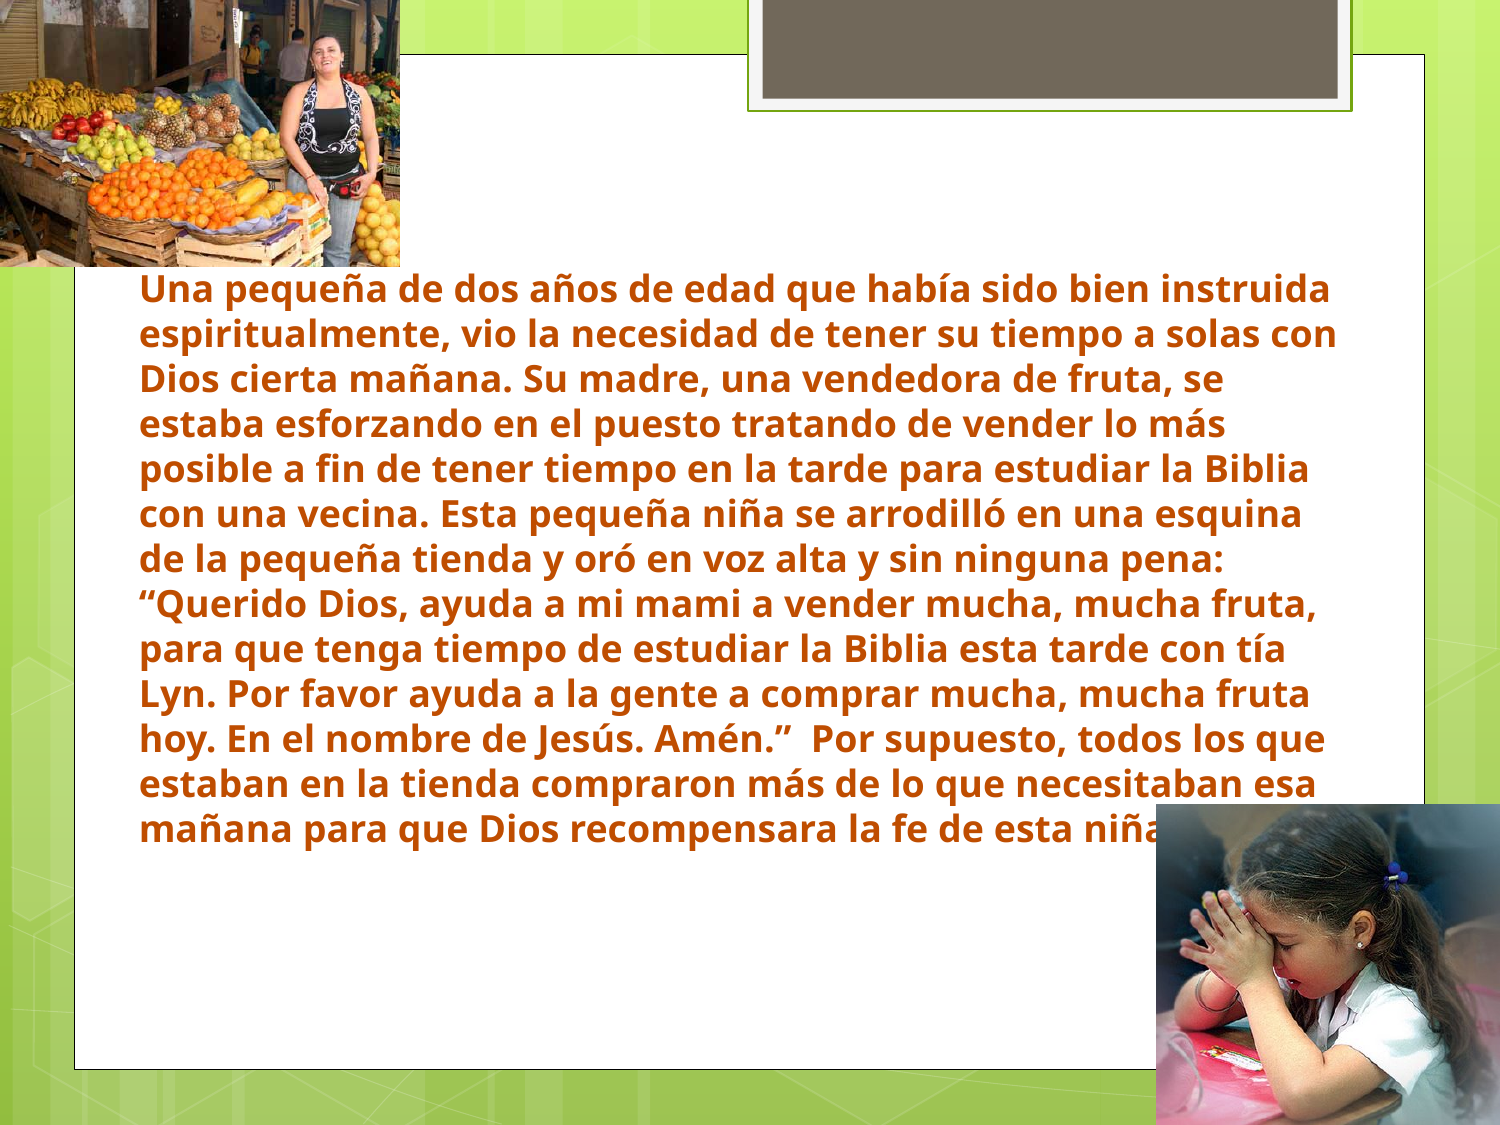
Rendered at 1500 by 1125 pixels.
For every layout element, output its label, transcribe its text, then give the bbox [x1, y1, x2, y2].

list Una pequeña de dos años de edad que había sido bien instruida espiritualmente, vio la necesidad de tener su tiempo a solas con Dios cierta mañana. Su madre, una vendedora de fruta, se estaba esforzando en el puesto tratando de vender lo más posible a fin de tener tiempo en la tarde para estudiar la Biblia con una vecina. Esta pequeña niña se arrodilló en una esquina de la pequeña tienda y oró en voz alta y sin ninguna pena: “Querido Dios, ayuda a mi mami a vender mucha, mucha fruta, para que tenga tiempo de estudiar la Biblia esta tarde con tía Lyn. Por favor ayuda a la gente a comprar mucha, mucha fruta hoy. En el nombre de Jesús. Amén.” Por supuesto, todos los que estaban en la tienda compraron más de lo que necesitaban esa mañana para que Dios recompensara la fe de esta niña. [112, 99, 1375, 1038]
picture [0, 0, 401, 267]
picture [1156, 804, 1500, 1125]
